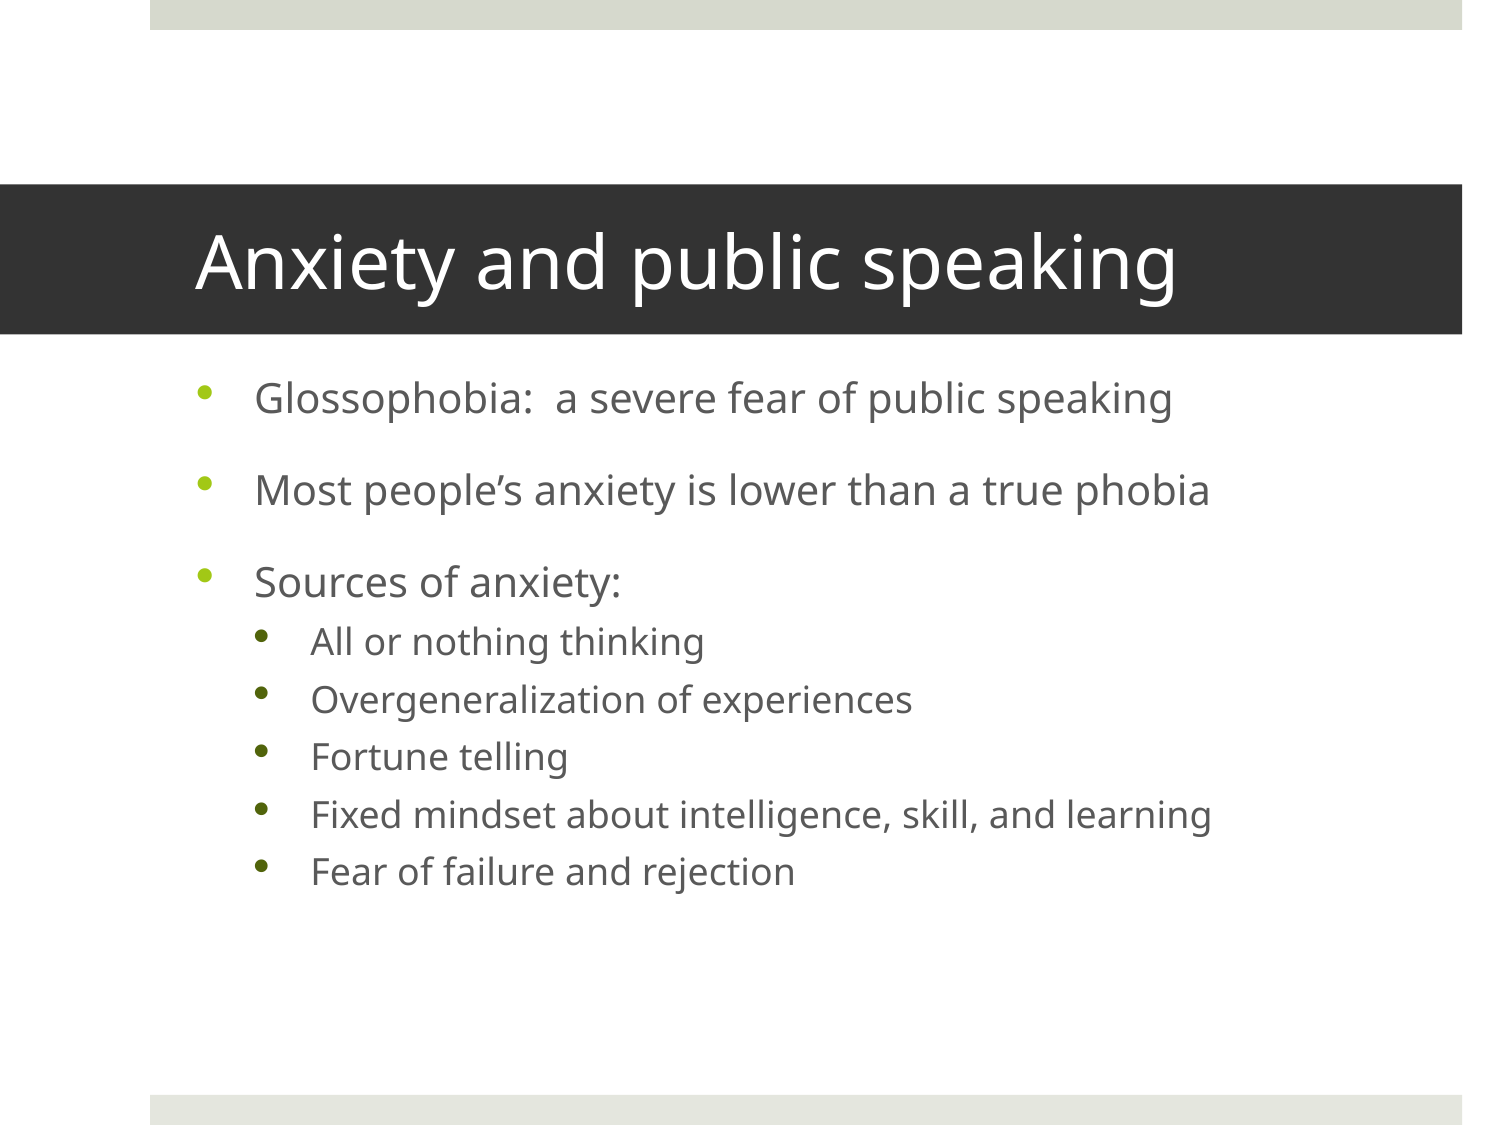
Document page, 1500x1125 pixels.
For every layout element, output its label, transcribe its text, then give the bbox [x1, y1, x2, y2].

title Anxiety and public speaking [0, 184, 1463, 335]
list Glossophobia: a severe fear of public speaking Most people’s anxiety is lower than a true phobia Sources of anxiety: All or nothing thinking Overgeneralization of experiences Fortune telling Fixed mindset about intelligence, skill, and learning Fear of failure and rejection [182, 364, 1432, 1028]
